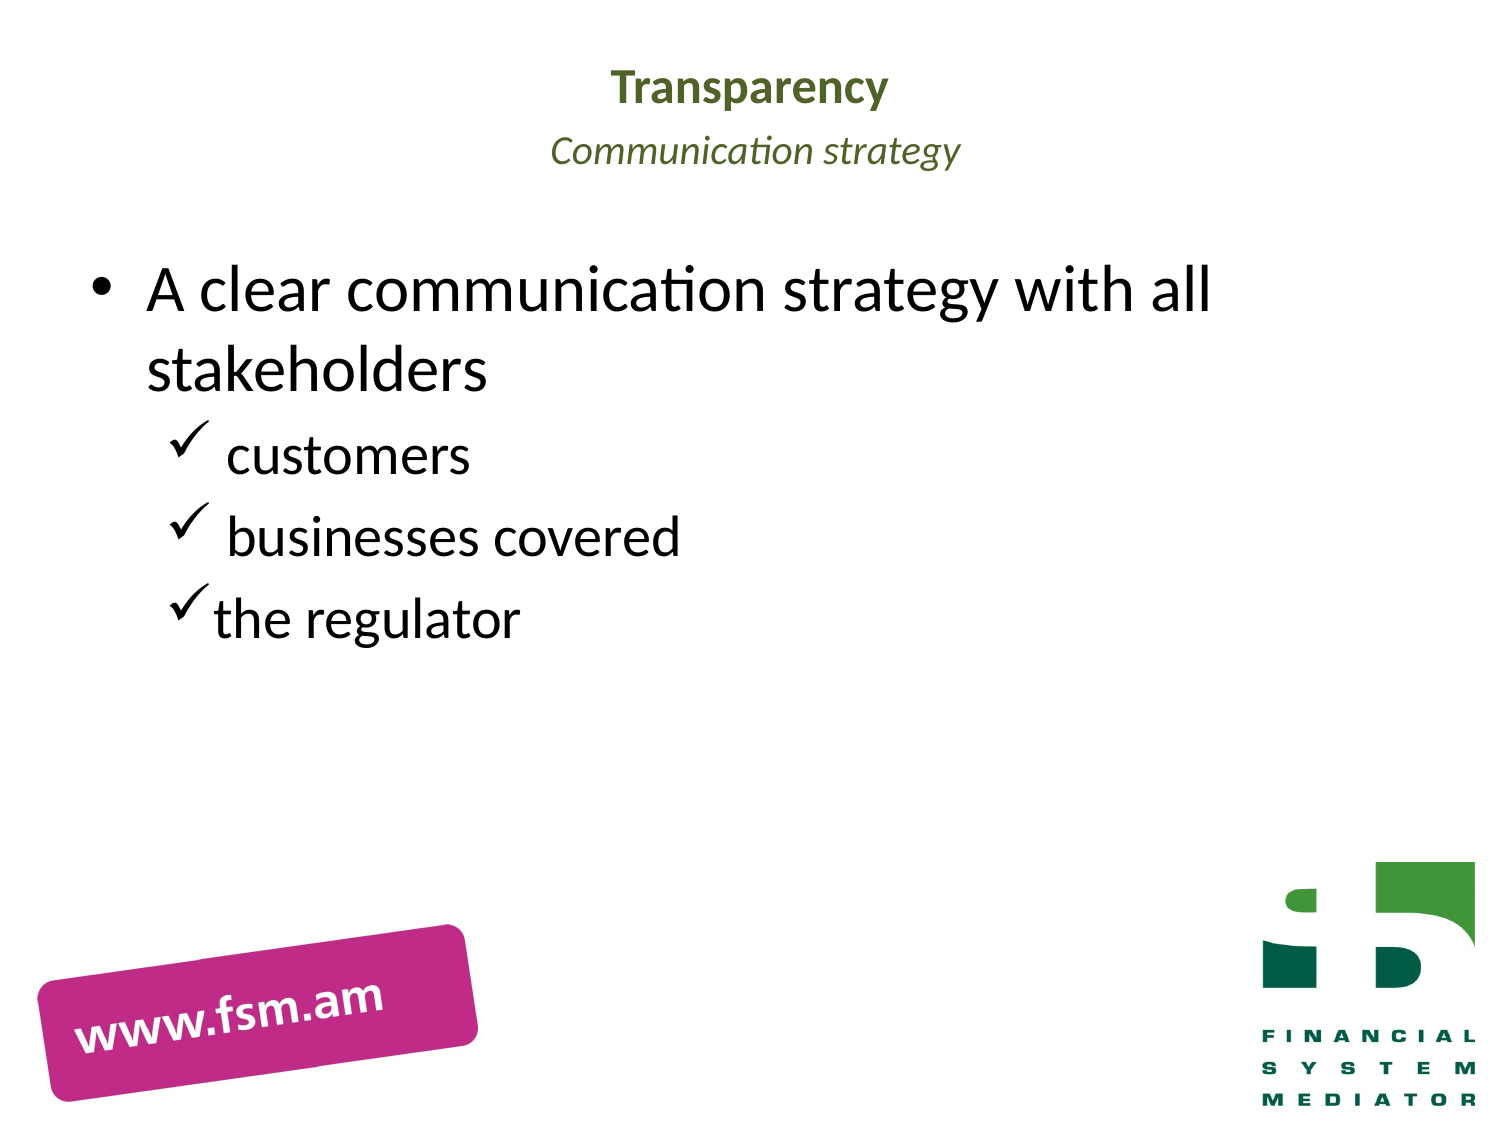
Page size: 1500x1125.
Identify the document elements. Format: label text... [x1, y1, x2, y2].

title Transparency Communication strategy [75, 45, 1425, 233]
list A clear communication strategy with all stakeholders customers businesses covered the regulator [75, 237, 1425, 938]
picture [37, 924, 478, 1103]
picture [1262, 862, 1476, 1106]
